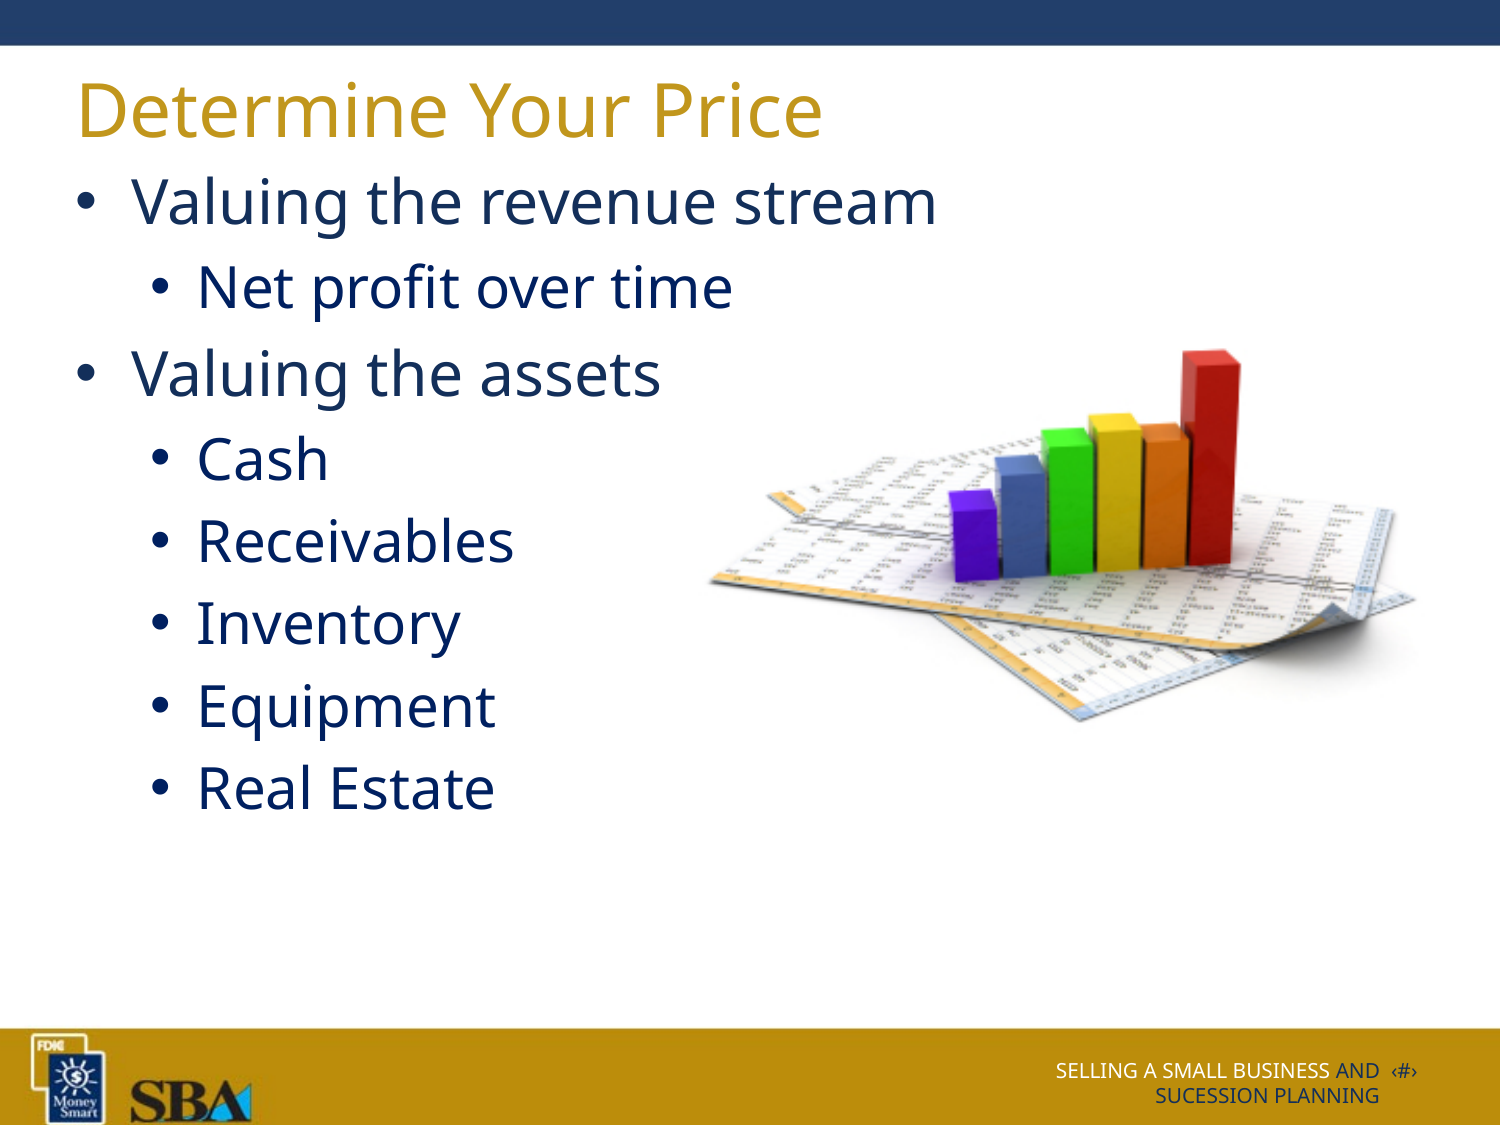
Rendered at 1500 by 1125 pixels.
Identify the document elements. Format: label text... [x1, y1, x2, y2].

list Valuing the revenue stream Net profit over time Valuing the assets Cash Receivables Inventory Equipment Real Estate [74, 161, 1426, 863]
title Determine Your Price [74, 61, 1426, 161]
picture [0, 0, 1500, 1125]
